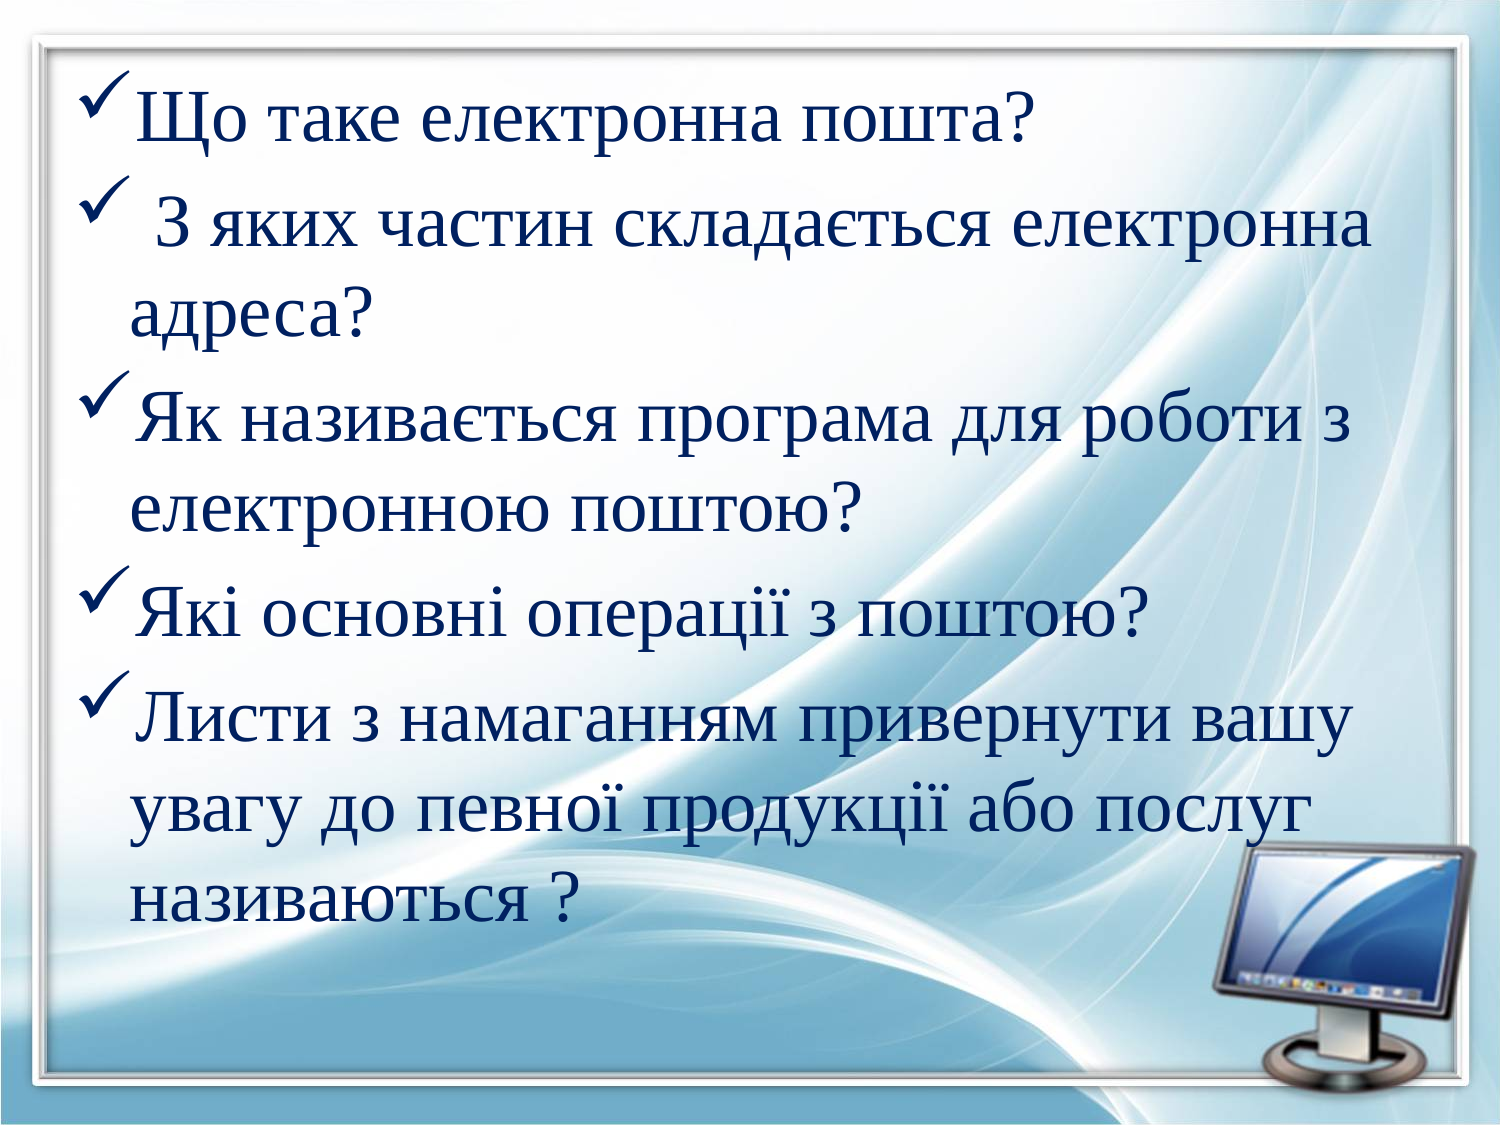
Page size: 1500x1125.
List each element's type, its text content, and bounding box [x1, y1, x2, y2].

list Що таке електронна пошта? З яких частин складається електронна адреса? Як називається програма для роботи з електронною поштою? Які основні операції з поштою? Листи з намаганням привернути вашу увагу до певної продукції або послуг називаються ? [58, 58, 1409, 1020]
picture [0, 0, 1500, 1125]
